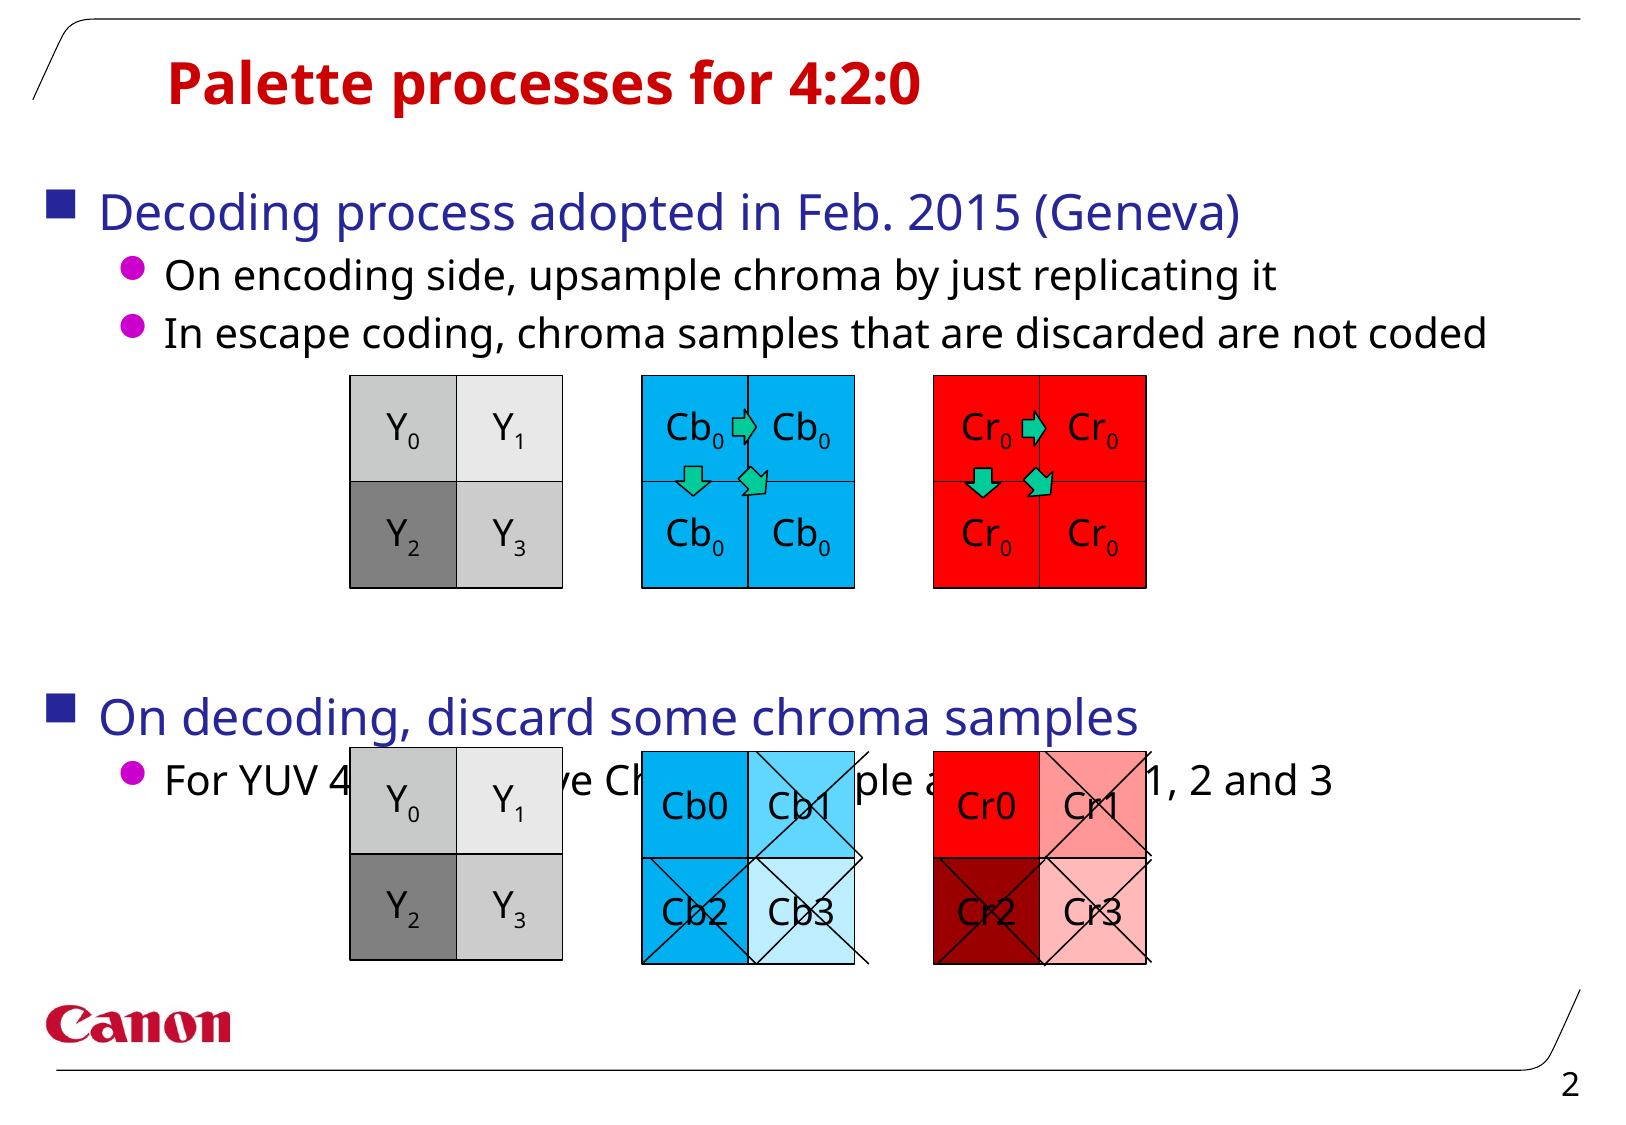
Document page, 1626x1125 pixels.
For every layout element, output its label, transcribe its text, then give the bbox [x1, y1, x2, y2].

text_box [643, 751, 753, 963]
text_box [649, 857, 754, 965]
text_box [756, 857, 863, 965]
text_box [349, 747, 563, 961]
title Palette processes for 4:2:0 [151, 30, 1546, 131]
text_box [863, 751, 870, 857]
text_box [349, 375, 563, 589]
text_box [933, 375, 1147, 589]
picture [44, 1004, 232, 1043]
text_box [1045, 751, 1152, 858]
list Decoding process adopted in Feb. 2015 (Geneva) On encoding side, upsample chroma by just replicating it In escape coding, chroma samples that are discarded are not coded On decoding, discard some chroma samples For YUV 4:2:0, remove Chroma sample at position 1, 2 and 3 [27, 172, 1604, 1004]
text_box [756, 751, 863, 856]
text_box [1044, 859, 1152, 965]
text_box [863, 857, 870, 965]
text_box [938, 859, 1042, 963]
slide_number 2 [1450, 1063, 1581, 1103]
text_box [641, 375, 855, 589]
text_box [933, 751, 1041, 860]
